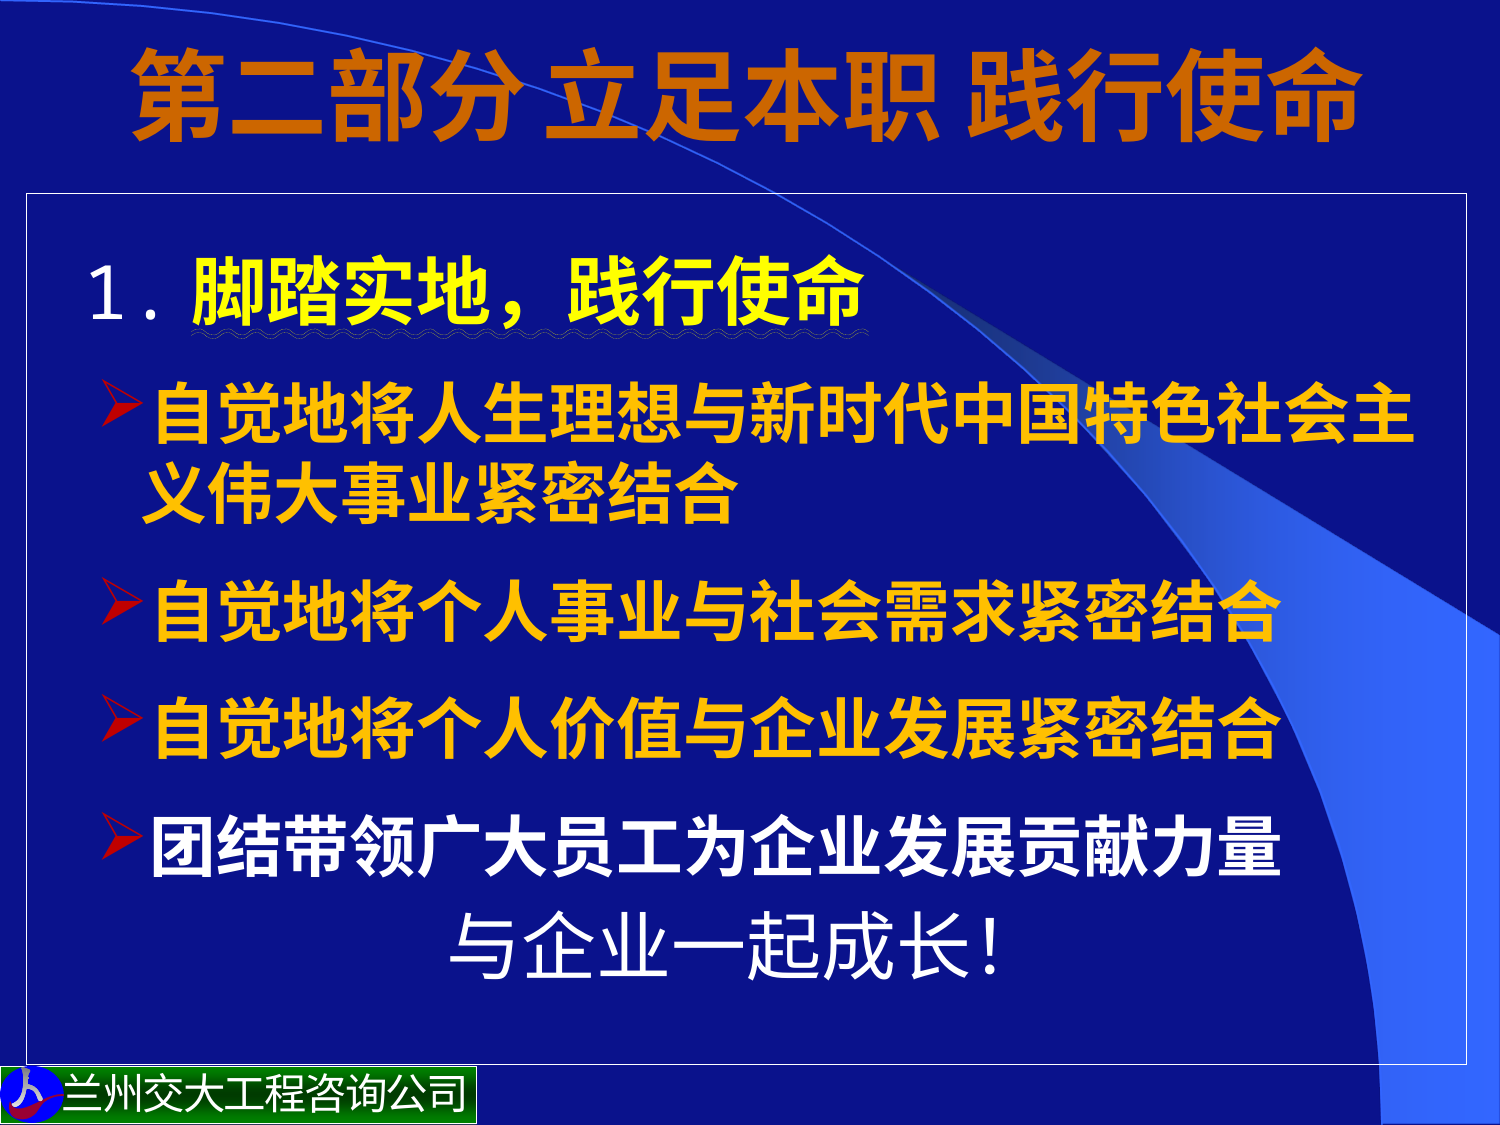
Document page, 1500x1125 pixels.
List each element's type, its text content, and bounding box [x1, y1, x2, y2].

picture [0, 0, 1500, 1125]
list 1.脚踏实地，践行使命 自觉地将人生理想与新时代中国特色社会主义伟大事业紧密结合 自觉地将个人事业与社会需求紧密结合 自觉地将个人价值与企业发展紧密结合 团结带领广大员工为企业发展贡献力量 与企业一起成长！ [26, 193, 1467, 1065]
title 第二部分 立足本职 践行使命 [26, 0, 1467, 188]
